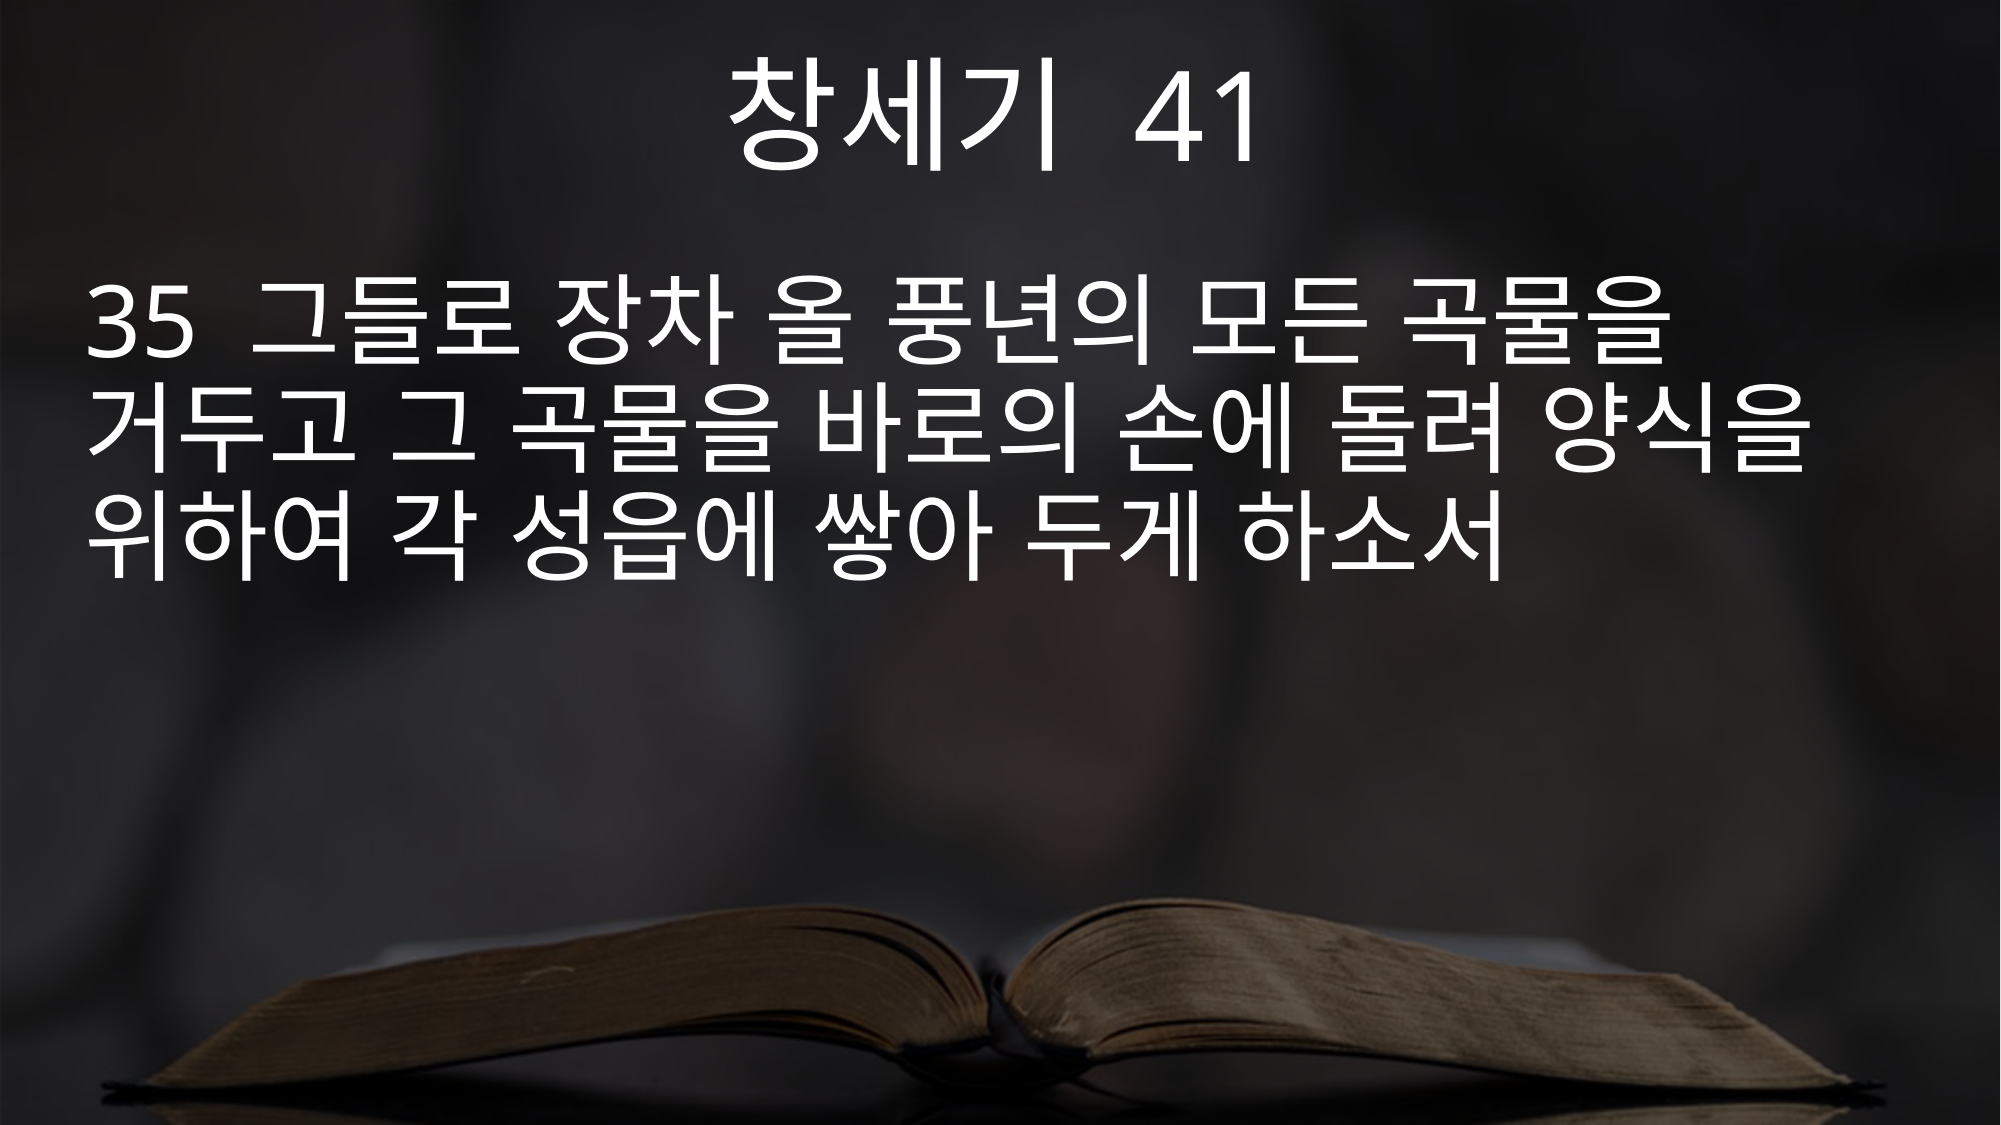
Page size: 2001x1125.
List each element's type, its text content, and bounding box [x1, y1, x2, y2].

list 35 그들로 장차 올 풍년의 모든 곡물을 거두고 그 곡물을 바로의 손에 돌려 양식을 위하여 각 성읍에 쌓아 두게 하소서 [69, 263, 1953, 423]
footer 창세기 41 [0, 32, 2000, 192]
picture [0, 0, 2001, 1125]
